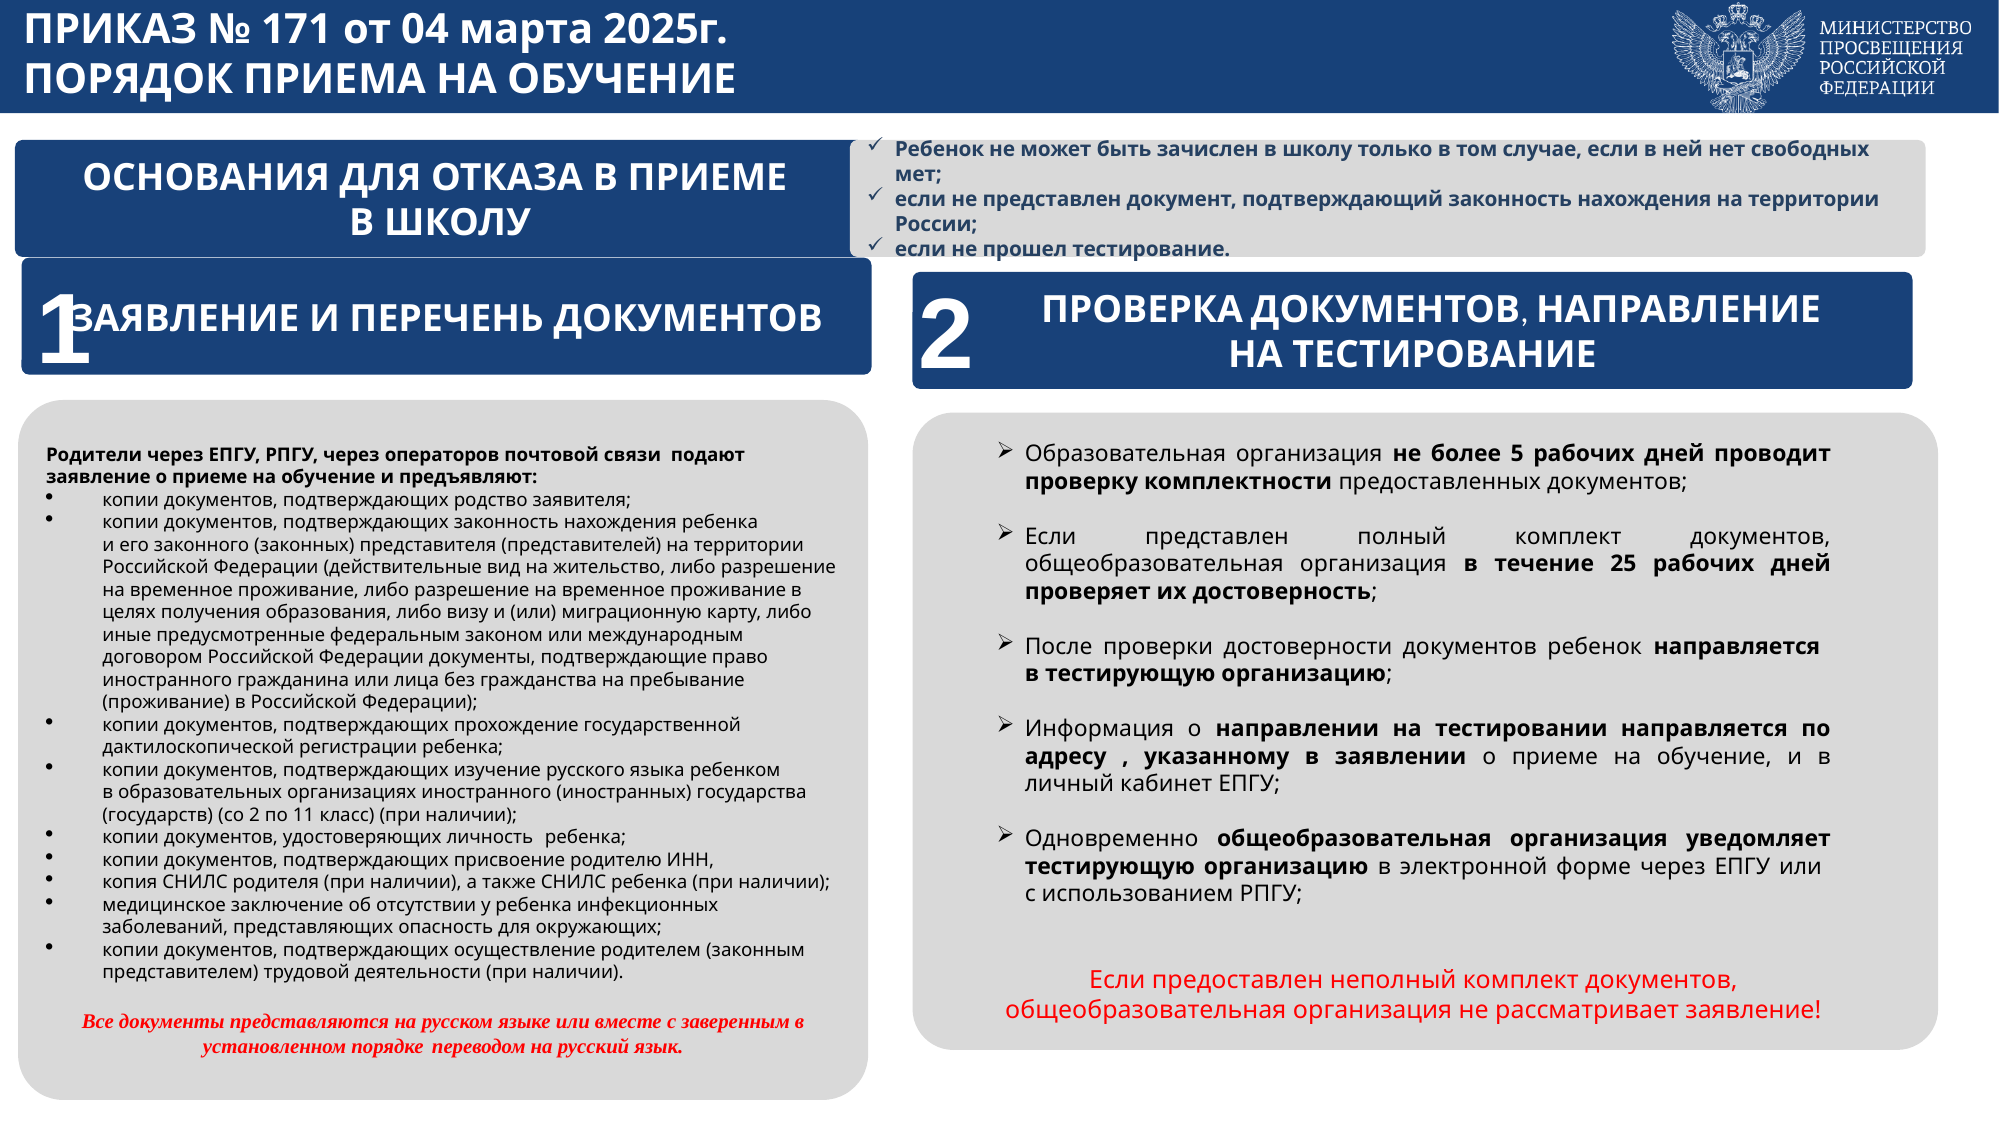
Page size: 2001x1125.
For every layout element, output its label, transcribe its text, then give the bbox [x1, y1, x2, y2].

text_box ЗАЯВЛЕНИЕ И ПЕРЕЧЕНЬ ДОКУМЕНТОВ [26, 255, 874, 377]
picture [1672, 2, 1971, 115]
text_box 1 [19, 256, 110, 392]
text_box Родители через ЕПГУ, РПГУ, через операторов почтовой связи подают заявление о приеме на обучение и предъявляют: копии документов, подтверждающих родство заявителя; копии документов, подтверждающих законность нахождения ребенка и его законного (законных) представителя (представителей) на территории Российской Федерации (действительные вид на жительство, либо разрешение на временное проживание, либо разрешение на временное проживание в целях получения образования, либо визу и (или) миграционную карту, либо иные предусмотренные федеральным законом или международным договором Российской Федерации документы, подтверждающие право иностранного гражданина или лица без гражданства на пребывание (проживание) в Российской Федерации); копии документов, подтверждающих прохождение государственной дактилоскопической регистрации ребенка; копии документов, подтверждающих изучение русского языка ребенком в образовательных организациях иностранного (иностранных) государства (государств) (со 2 по 11 класс) (при наличии); копии документов, удостоверяющих личность ребенка; копии документов, подтверждающих присвоение родителю ИНН, копия СНИЛС родителя (при наличии), а также СНИЛС ребенка (при наличии); медицинское заключение об отсутствии у ребенка инфекционных заболеваний, представляющих опасность для окружающих; копии документов, подтверждающих осуществление родителем (законным представителем) трудовой деятельности (при наличии). Все документы представляются на русском языке или вместе с заверенным в установленном порядке переводом на русский язык. [18, 399, 869, 1100]
text_box ПРОВЕРКА ДОКУМЕНТОВ, НАПРАВЛЕНИЕ НА ТЕСТИРОВАНИЕ [992, 269, 1915, 392]
text_box Ребенок не может быть зачислен в школу только в том случае, если в ней нет свободных мет; если не представлен документ, подтверждающий законность нахождения на территории России; если не прошел тестирование. [847, 137, 1928, 260]
text_box 2 [901, 261, 992, 396]
text_box ОСНОВАНИЯ ДЛЯ ОТКАЗА В ПРИЕМЕ В ШКОЛУ [12, 137, 856, 259]
text_box Образовательная организация не более 5 рабочих дней проводит проверку комплектности предоставленных документов; Если представлен полный комплект документов, общеобразовательная организация в течение 25 рабочих дней проверяет их достоверность; После проверки достоверности документов ребенок направляется в тестирующую организацию; Информация о направлении на тестировании направляется по адресу , указанному в заявлении о приеме на обучение, и в личный кабинет ЕПГУ; Одновременно общеобразовательная организация уведомляет тестирующую организацию в электронной форме через ЕПГУ или с использованием РПГУ; Если предоставлен неполный комплект документов, общеобразовательная организация не рассматривает заявление! [910, 410, 1941, 1053]
title ПРИКАЗ № 171 от 04 марта 2025г. ПОРЯДОК ПРИЕМА НА ОБУЧЕНИЕ [21, 0, 1666, 137]
